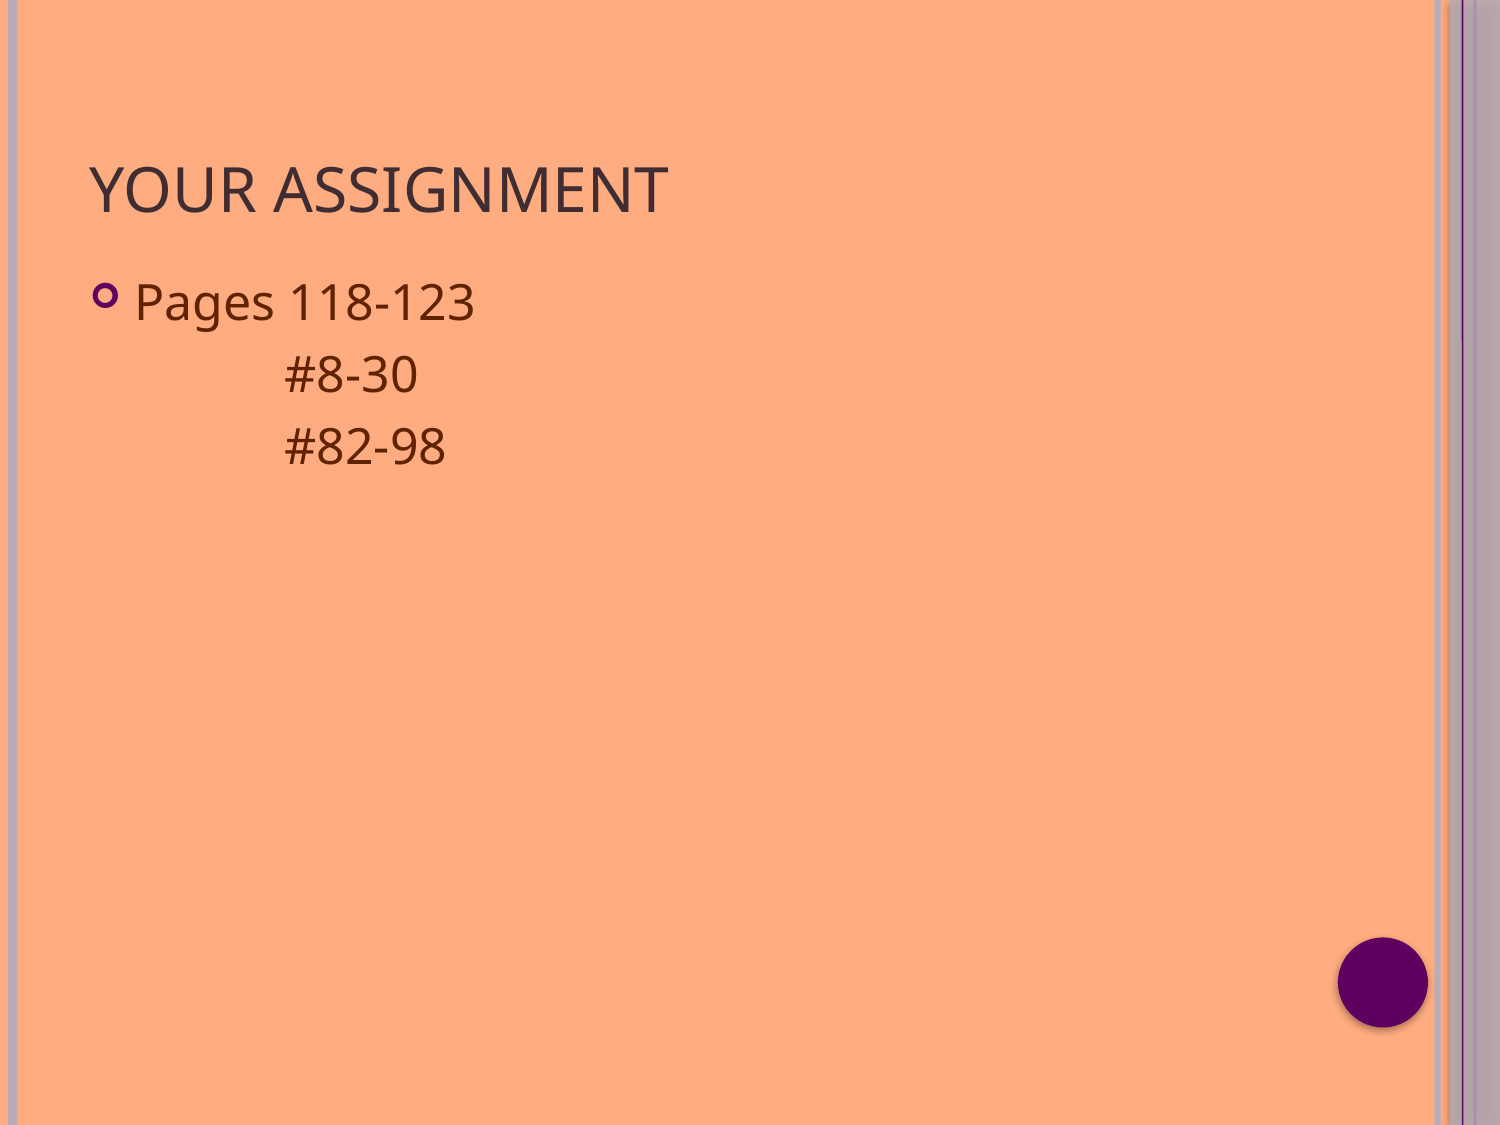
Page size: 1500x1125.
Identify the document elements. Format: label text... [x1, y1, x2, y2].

title Your assignment [75, 45, 1300, 233]
list Pages 118-123 #8-30 #82-98 [75, 262, 1300, 1062]
